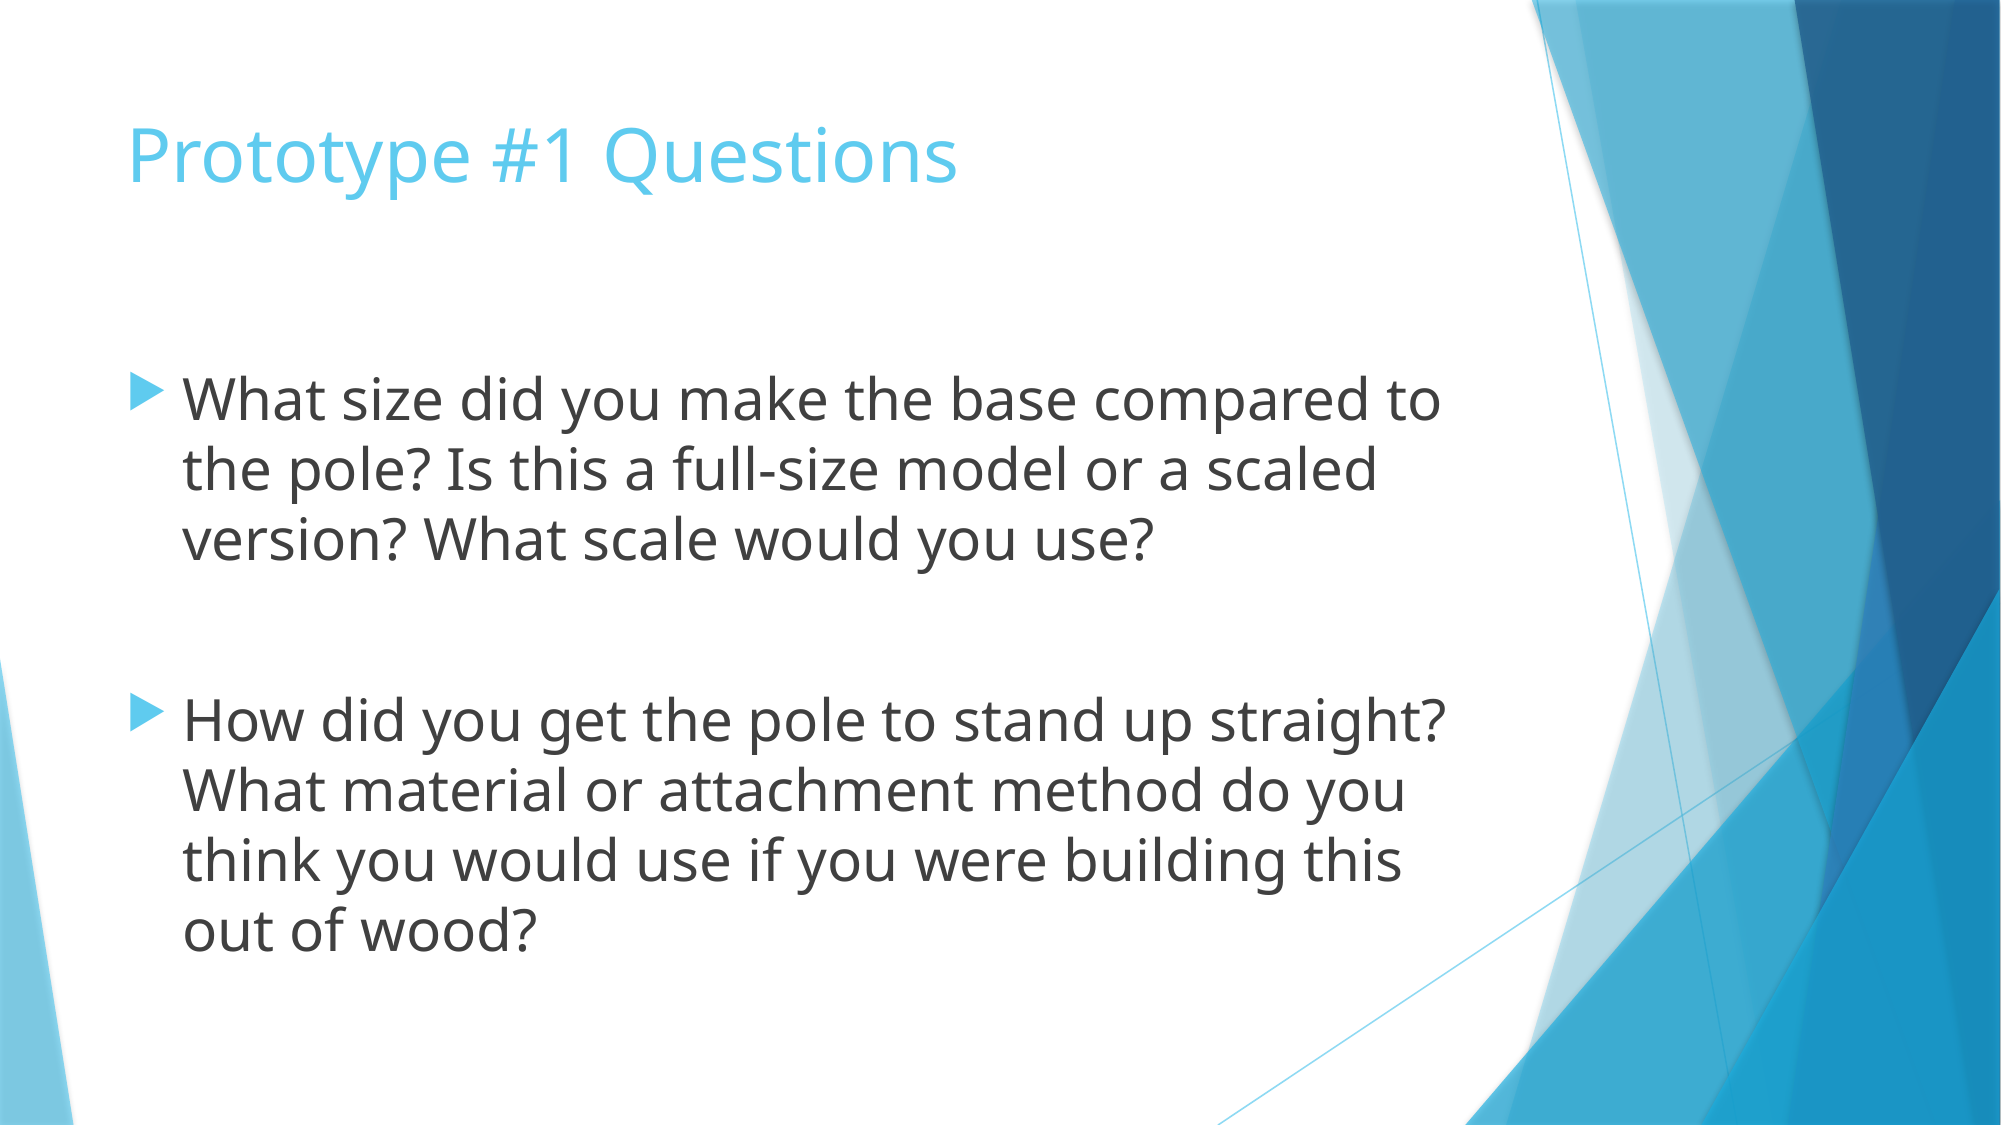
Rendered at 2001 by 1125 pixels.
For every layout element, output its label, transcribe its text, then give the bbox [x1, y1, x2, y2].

list What size did you make the base compared to the pole? Is this a full-size model or a scaled version? What scale would you use? How did you get the pole to stand up straight? What material or attachment method do you think you would use if you were building this out of wood? [111, 354, 1522, 992]
title Prototype #1 Questions [111, 99, 1522, 317]
